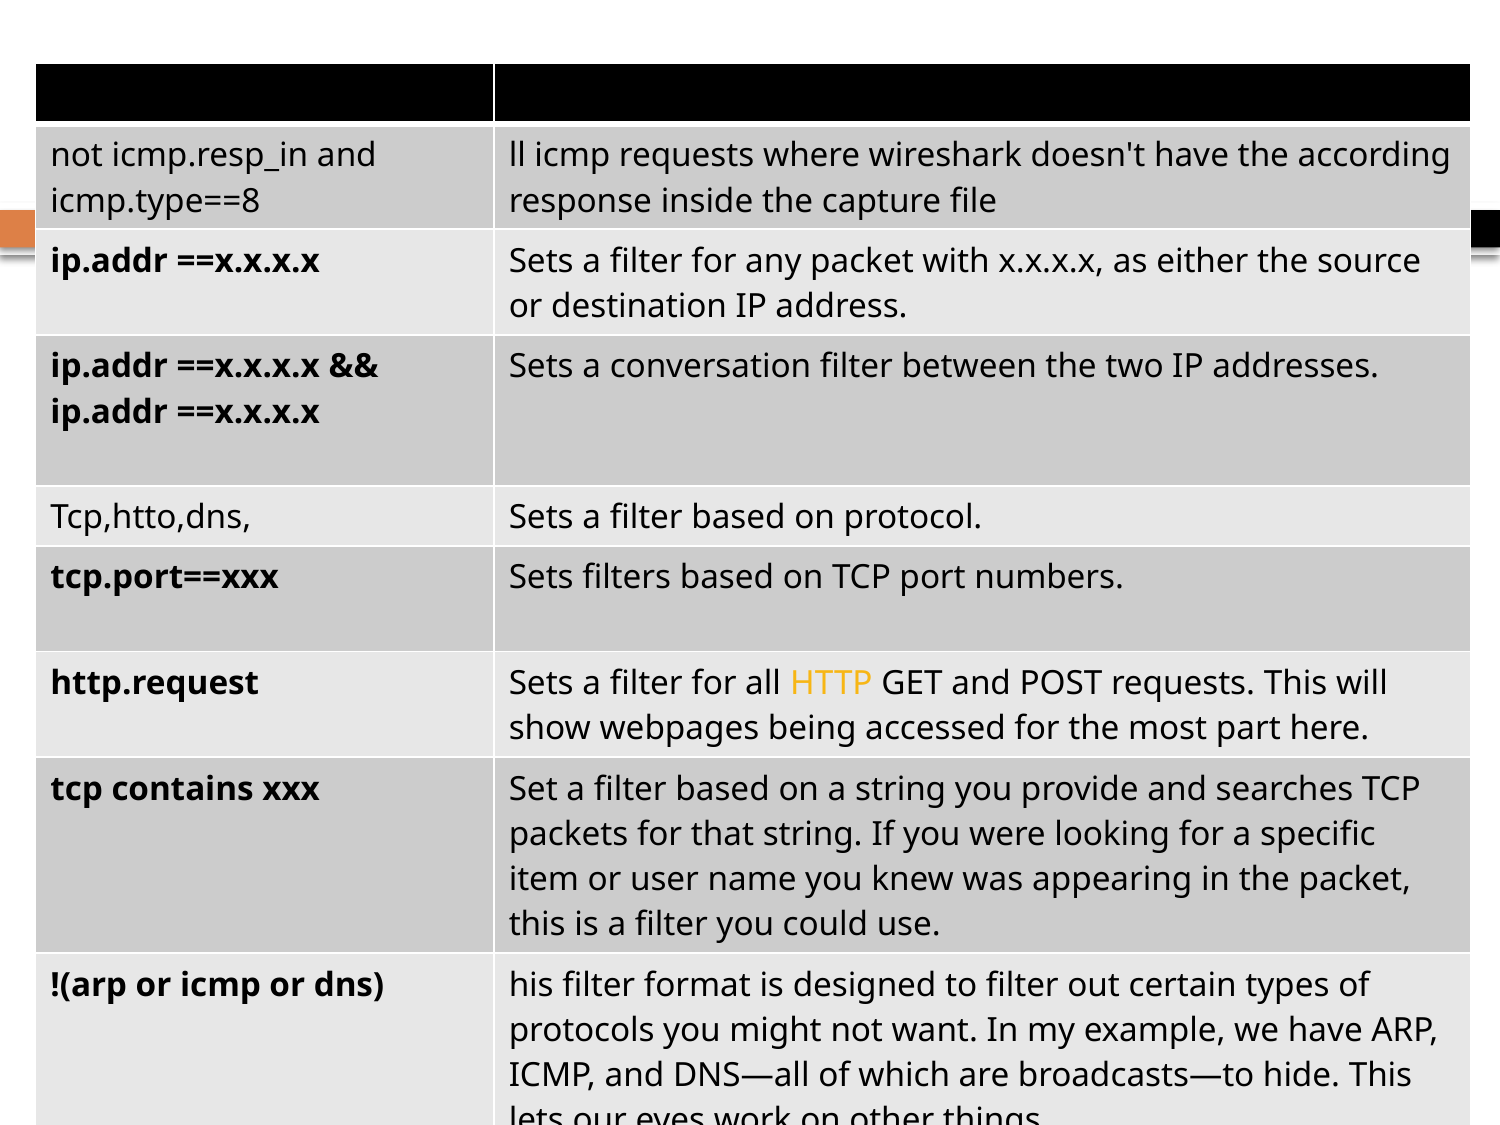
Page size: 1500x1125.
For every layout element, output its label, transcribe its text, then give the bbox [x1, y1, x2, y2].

table_cell Tcp,htto,dns, [36, 487, 493, 545]
table_cell http.request [36, 652, 493, 756]
table_cell tcp contains xxx [36, 758, 493, 952]
table_cell Sets a filter based on protocol. [495, 487, 1470, 545]
table_cell Sets a conversation filter between the two IP addresses. [495, 336, 1470, 485]
table_cell his filter format is designed to filter out certain types of protocols you might not want. In my example, we have ARP, ICMP, and DNS—all of which are broadcasts—to hide. This lets our eyes work on other things. [495, 954, 1470, 1125]
table_cell !(arp or icmp or dns) [36, 954, 493, 1125]
table_cell Sets a filter for any packet with x.x.x.x, as either the source or destination IP address. [495, 230, 1470, 334]
table_cell tcp.port==xxx [36, 547, 493, 651]
table_cell not icmp.resp_in and icmp.type==8 [36, 127, 493, 228]
table_cell ll icmp requests where wireshark doesn't have the according response inside the capture file [495, 127, 1470, 228]
table_header [495, 64, 1470, 121]
table_cell Set a filter based on a string you provide and searches TCP packets for that string. If you were looking for a specific item or user name you knew was appearing in the packet, this is a filter you could use. [495, 758, 1470, 952]
table_cell ip.addr ==x.x.x.x [36, 230, 493, 334]
table_cell Sets a filter for all HTTP GET and POST requests. This will show webpages being accessed for the most part here. [495, 652, 1470, 756]
table_cell Sets filters based on TCP port numbers. [495, 547, 1470, 651]
table_header [36, 64, 493, 121]
table_cell ip.addr ==x.x.x.x && ip.addr ==x.x.x.x [36, 336, 493, 485]
